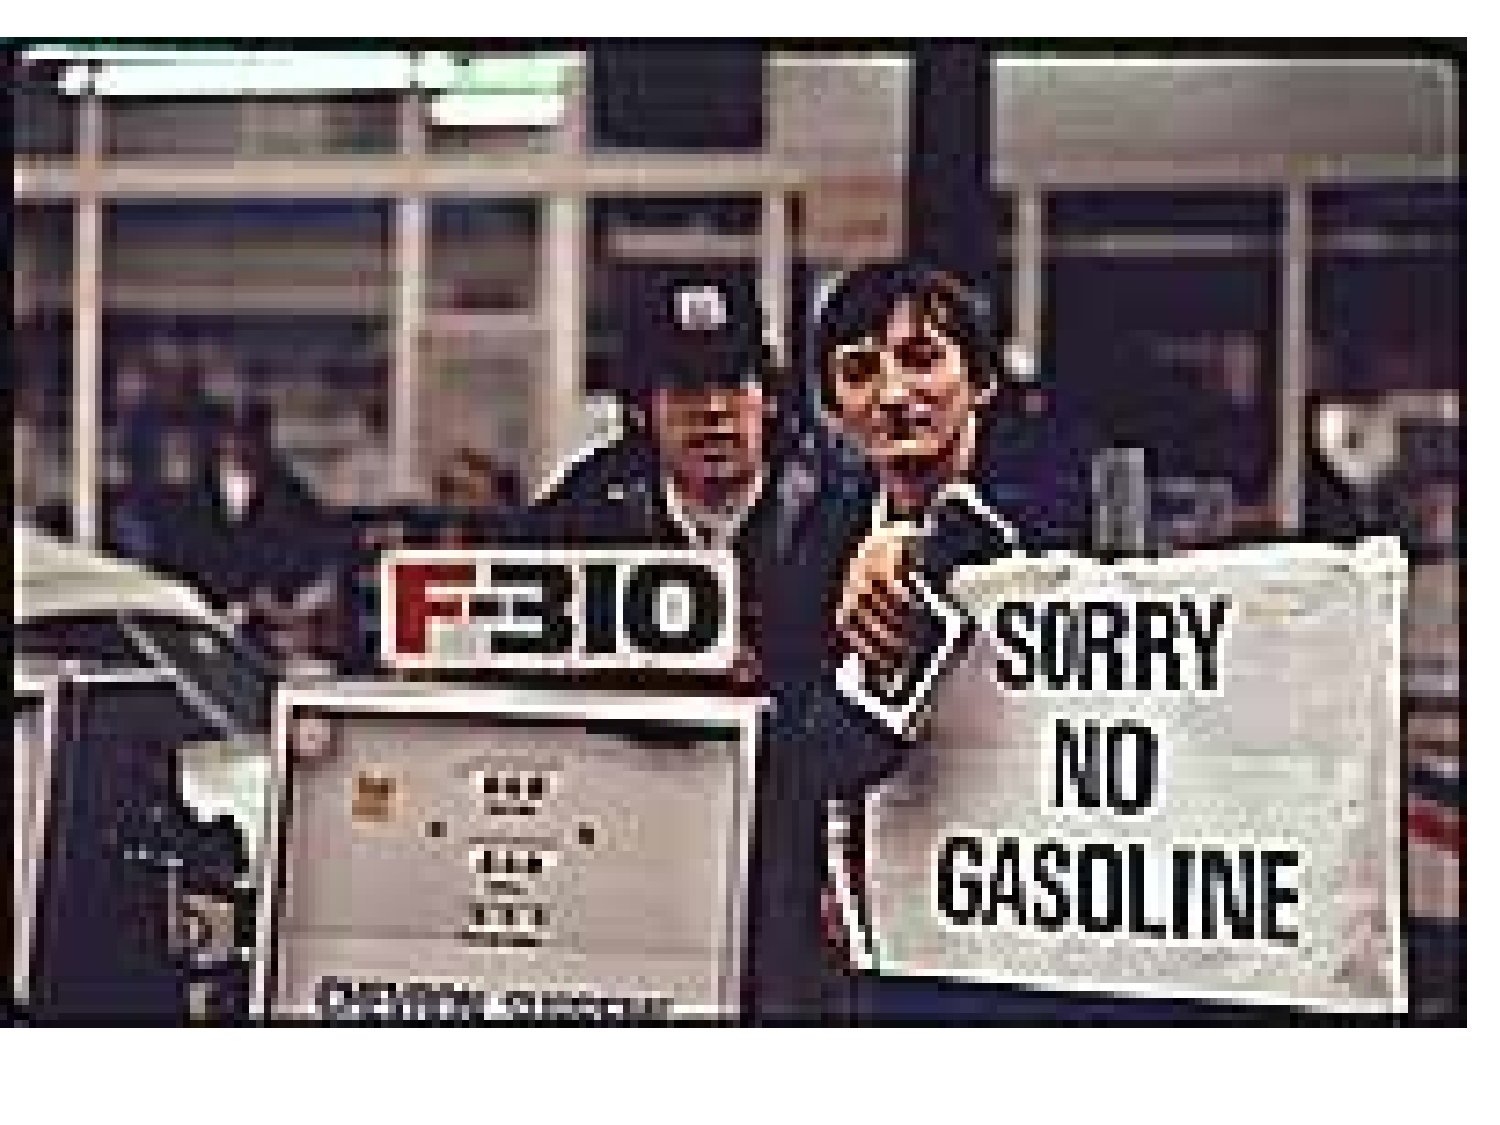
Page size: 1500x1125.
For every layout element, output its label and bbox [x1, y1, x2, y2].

picture [0, 37, 1467, 1028]
